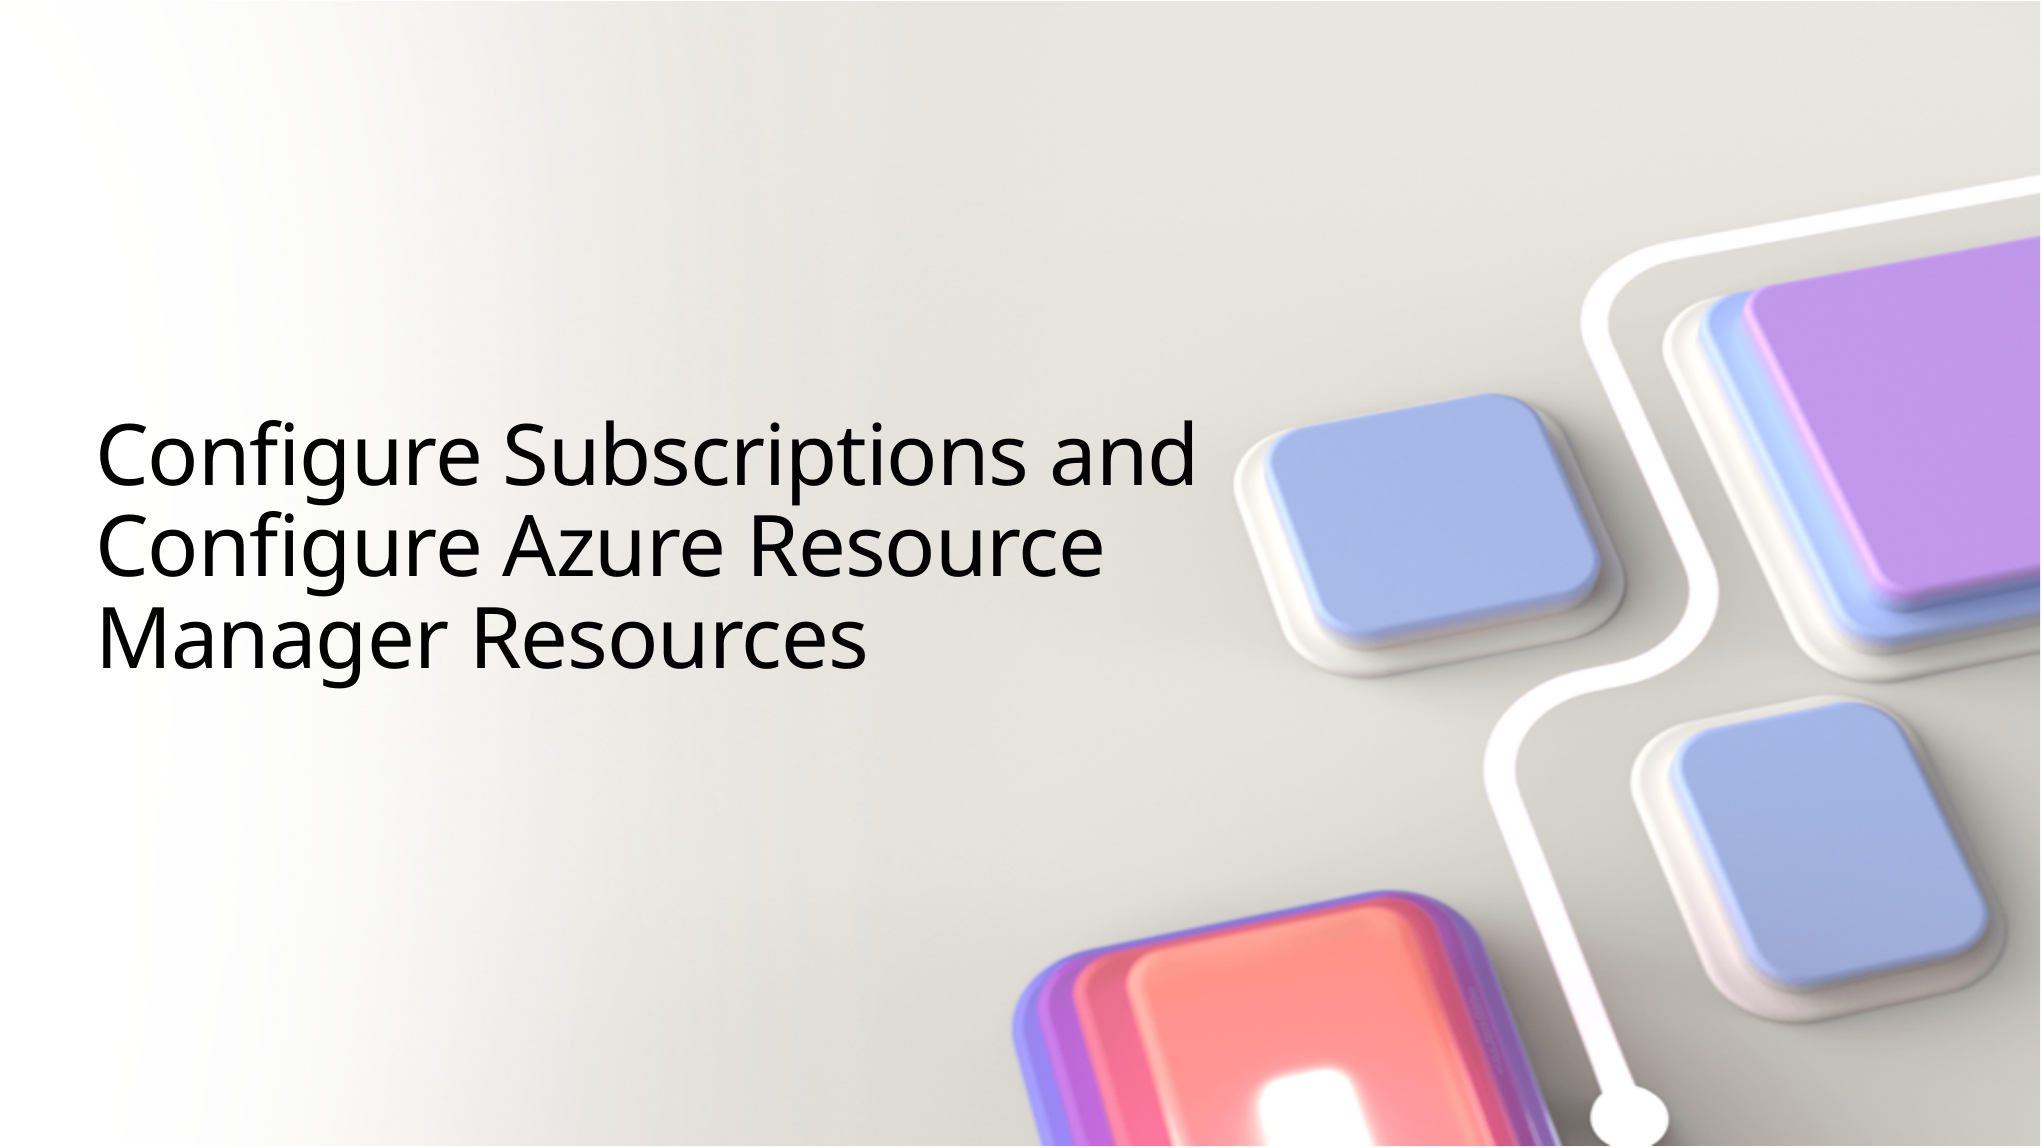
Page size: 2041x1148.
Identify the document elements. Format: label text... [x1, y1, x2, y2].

title Configure Subscriptions and Configure Azure Resource Manager Resources [95, 384, 1238, 688]
